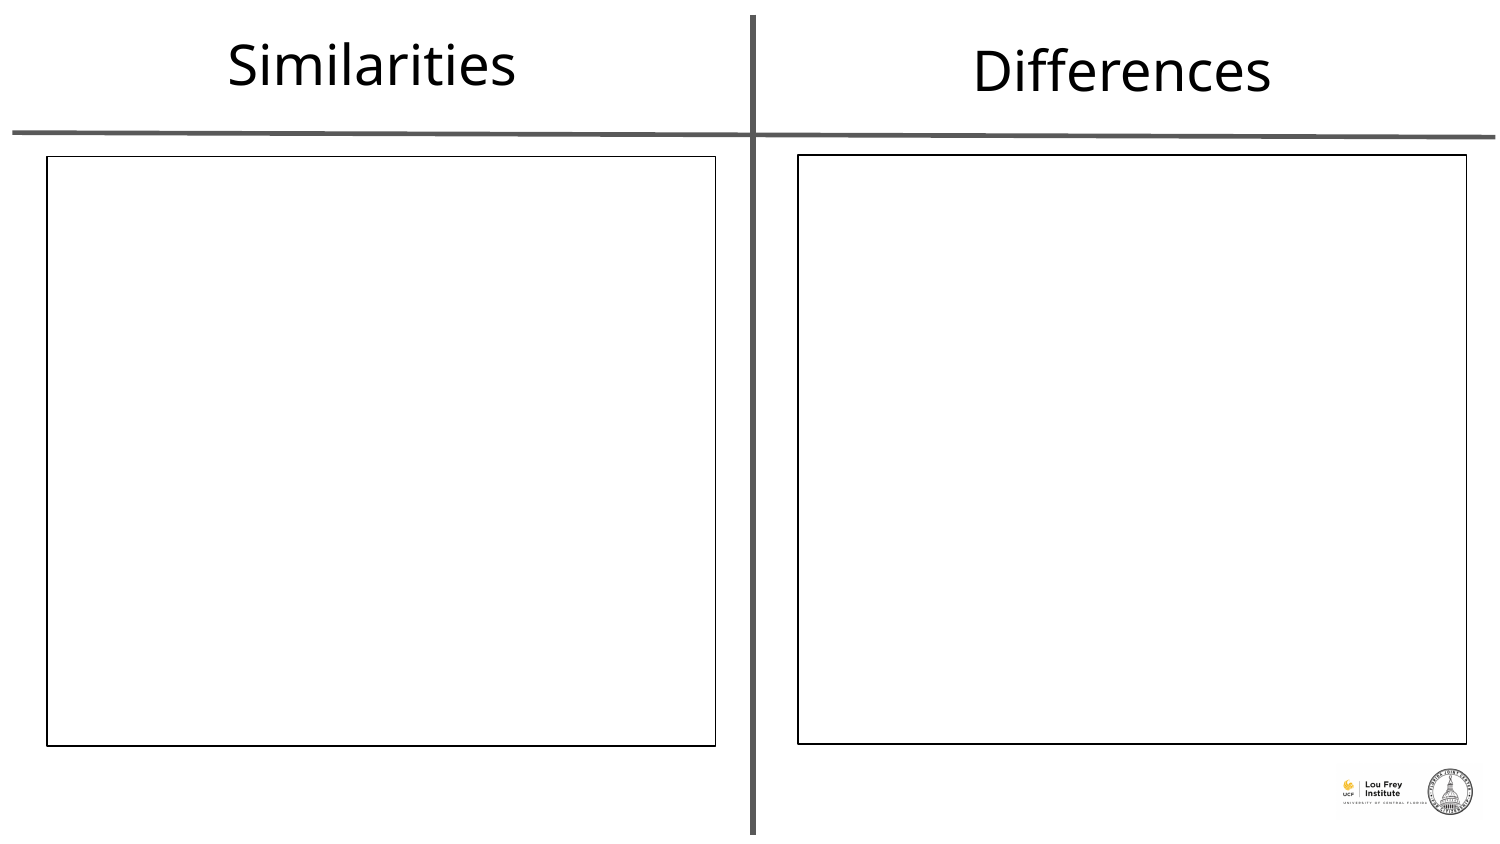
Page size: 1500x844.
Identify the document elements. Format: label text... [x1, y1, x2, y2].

picture [1336, 763, 1483, 820]
text_box [798, 154, 1467, 745]
text_box Similarities [58, 14, 686, 113]
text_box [12, 132, 748, 138]
text_box [47, 156, 716, 746]
text_box Differences [876, 20, 1369, 118]
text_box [757, 132, 1496, 138]
